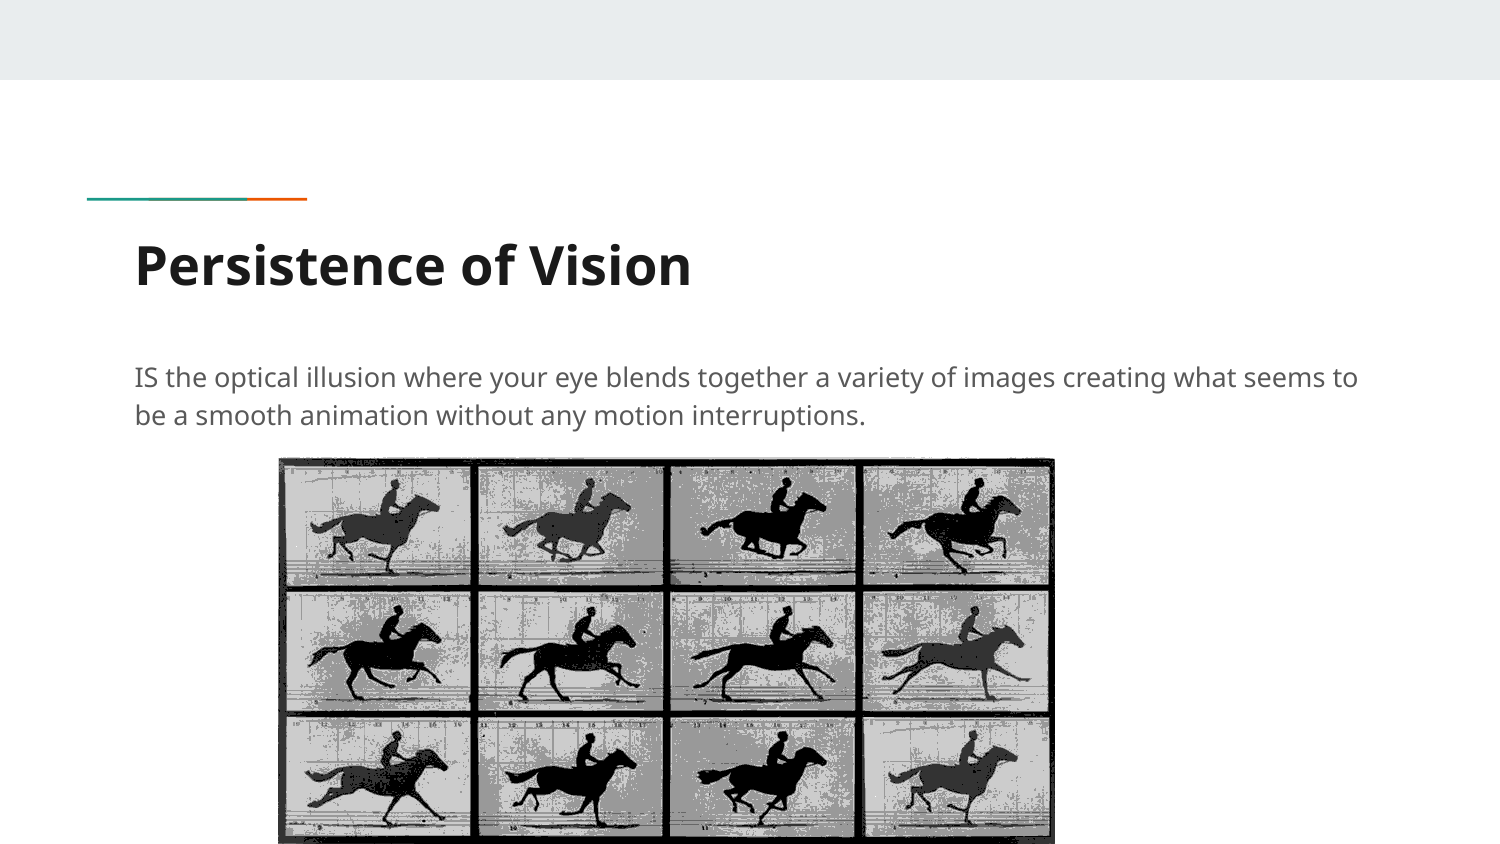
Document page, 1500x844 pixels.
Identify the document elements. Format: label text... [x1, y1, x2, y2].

picture [277, 457, 1055, 844]
title Persistence of Vision [119, 216, 1381, 305]
list IS the optical illusion where your eye blends together a variety of images creating what seems to be a smooth animation without any motion interruptions. [119, 341, 1381, 712]
